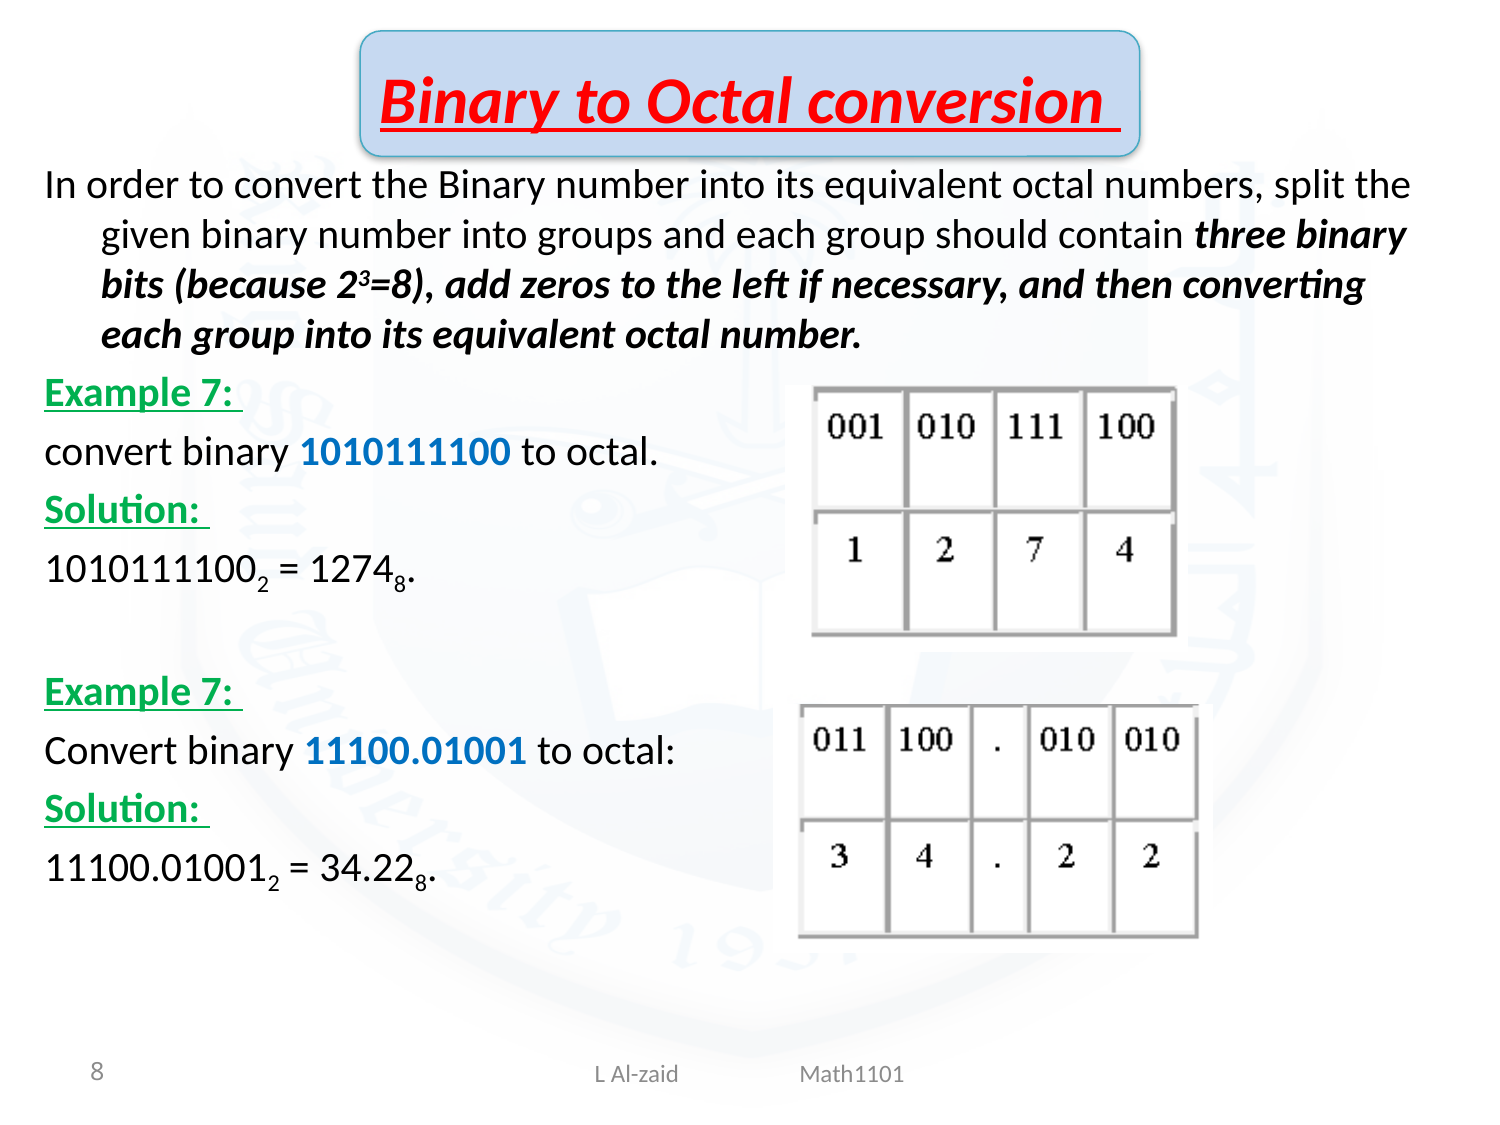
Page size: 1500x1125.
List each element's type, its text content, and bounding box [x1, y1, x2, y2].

text_box [360, 30, 1140, 45]
footer L Al-zaid Math1101 [512, 1042, 988, 1103]
title Binary to Octal conversion [75, 45, 1425, 149]
picture [773, 703, 1213, 953]
list In order to convert the Binary number into its equivalent octal numbers, split the given binary number into groups and each group should contain three binary bits (because 23=8), add zeros to the left if necessary, and then converting each group into its equivalent octal number. Example 7: convert binary 1010111100 to octal. Solution: 10101111002 = 12748. Example 7: Convert binary 11100.01001 to octal: Solution: 11100.010012 = 34.228. [29, 149, 1471, 1083]
picture [785, 385, 1188, 652]
slide_number 8 [75, 1042, 425, 1103]
